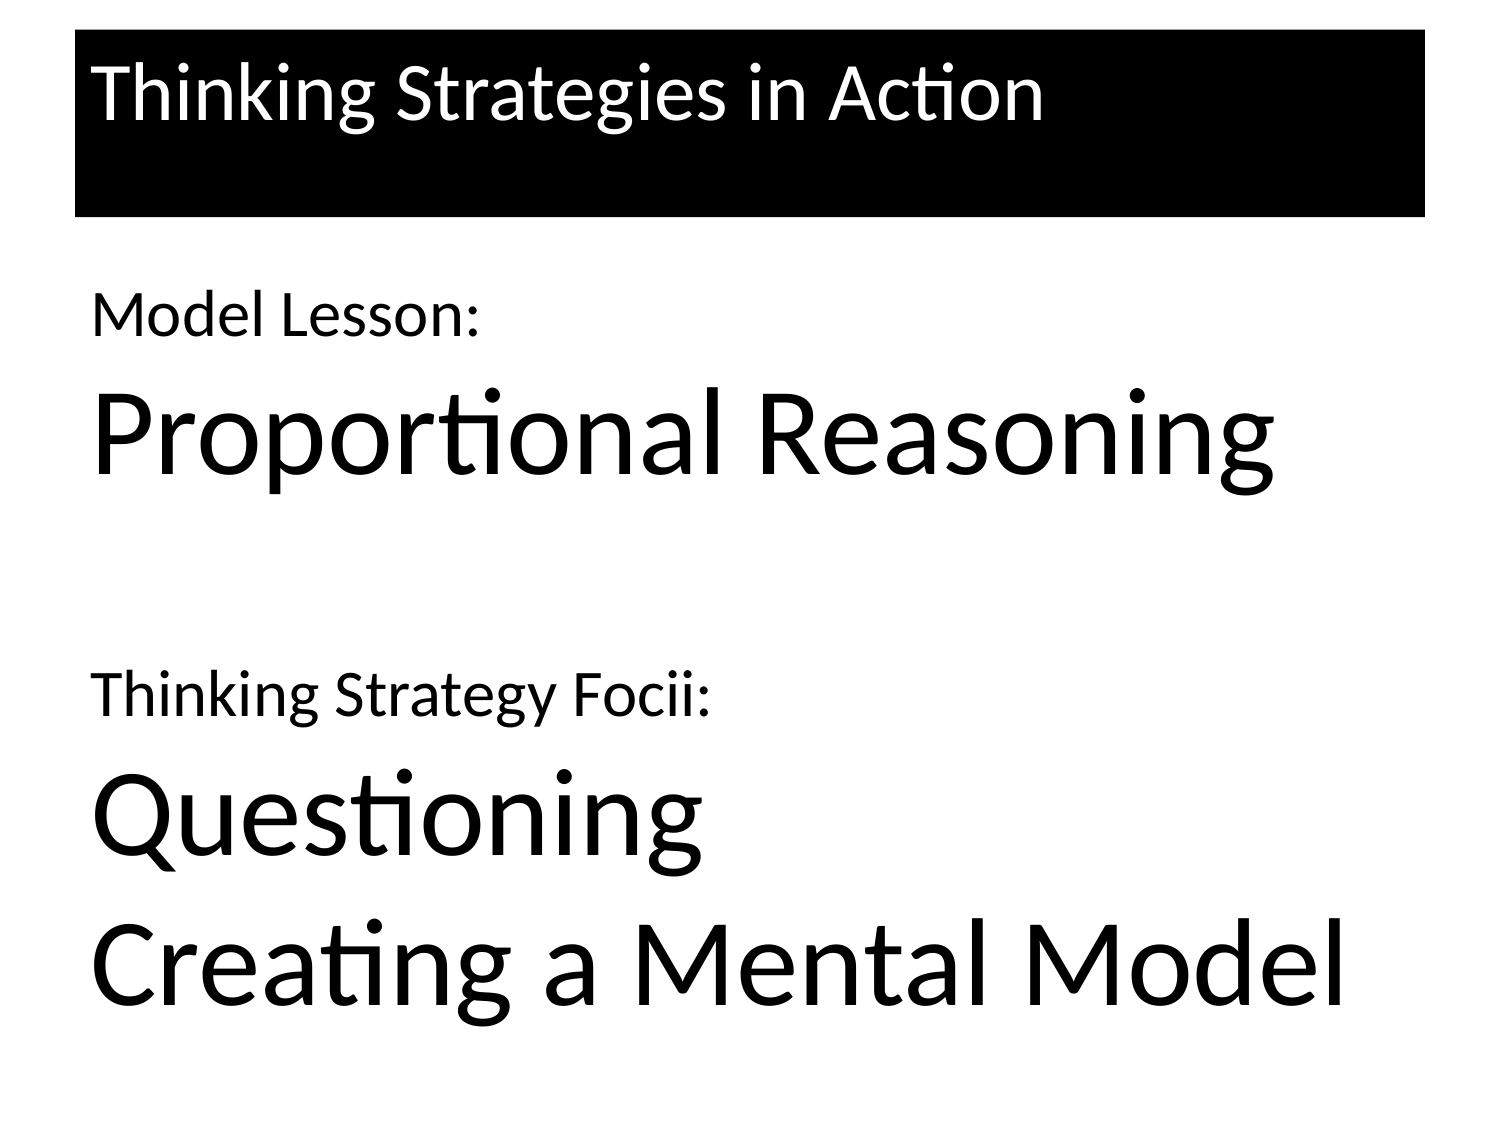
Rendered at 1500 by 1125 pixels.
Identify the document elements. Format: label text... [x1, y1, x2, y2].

list Model Lesson: Proportional Reasoning Thinking Strategy Focii: Questioning Creating a Mental Model [75, 262, 1425, 1005]
title Thinking Strategies in Action [75, 29, 1425, 218]
